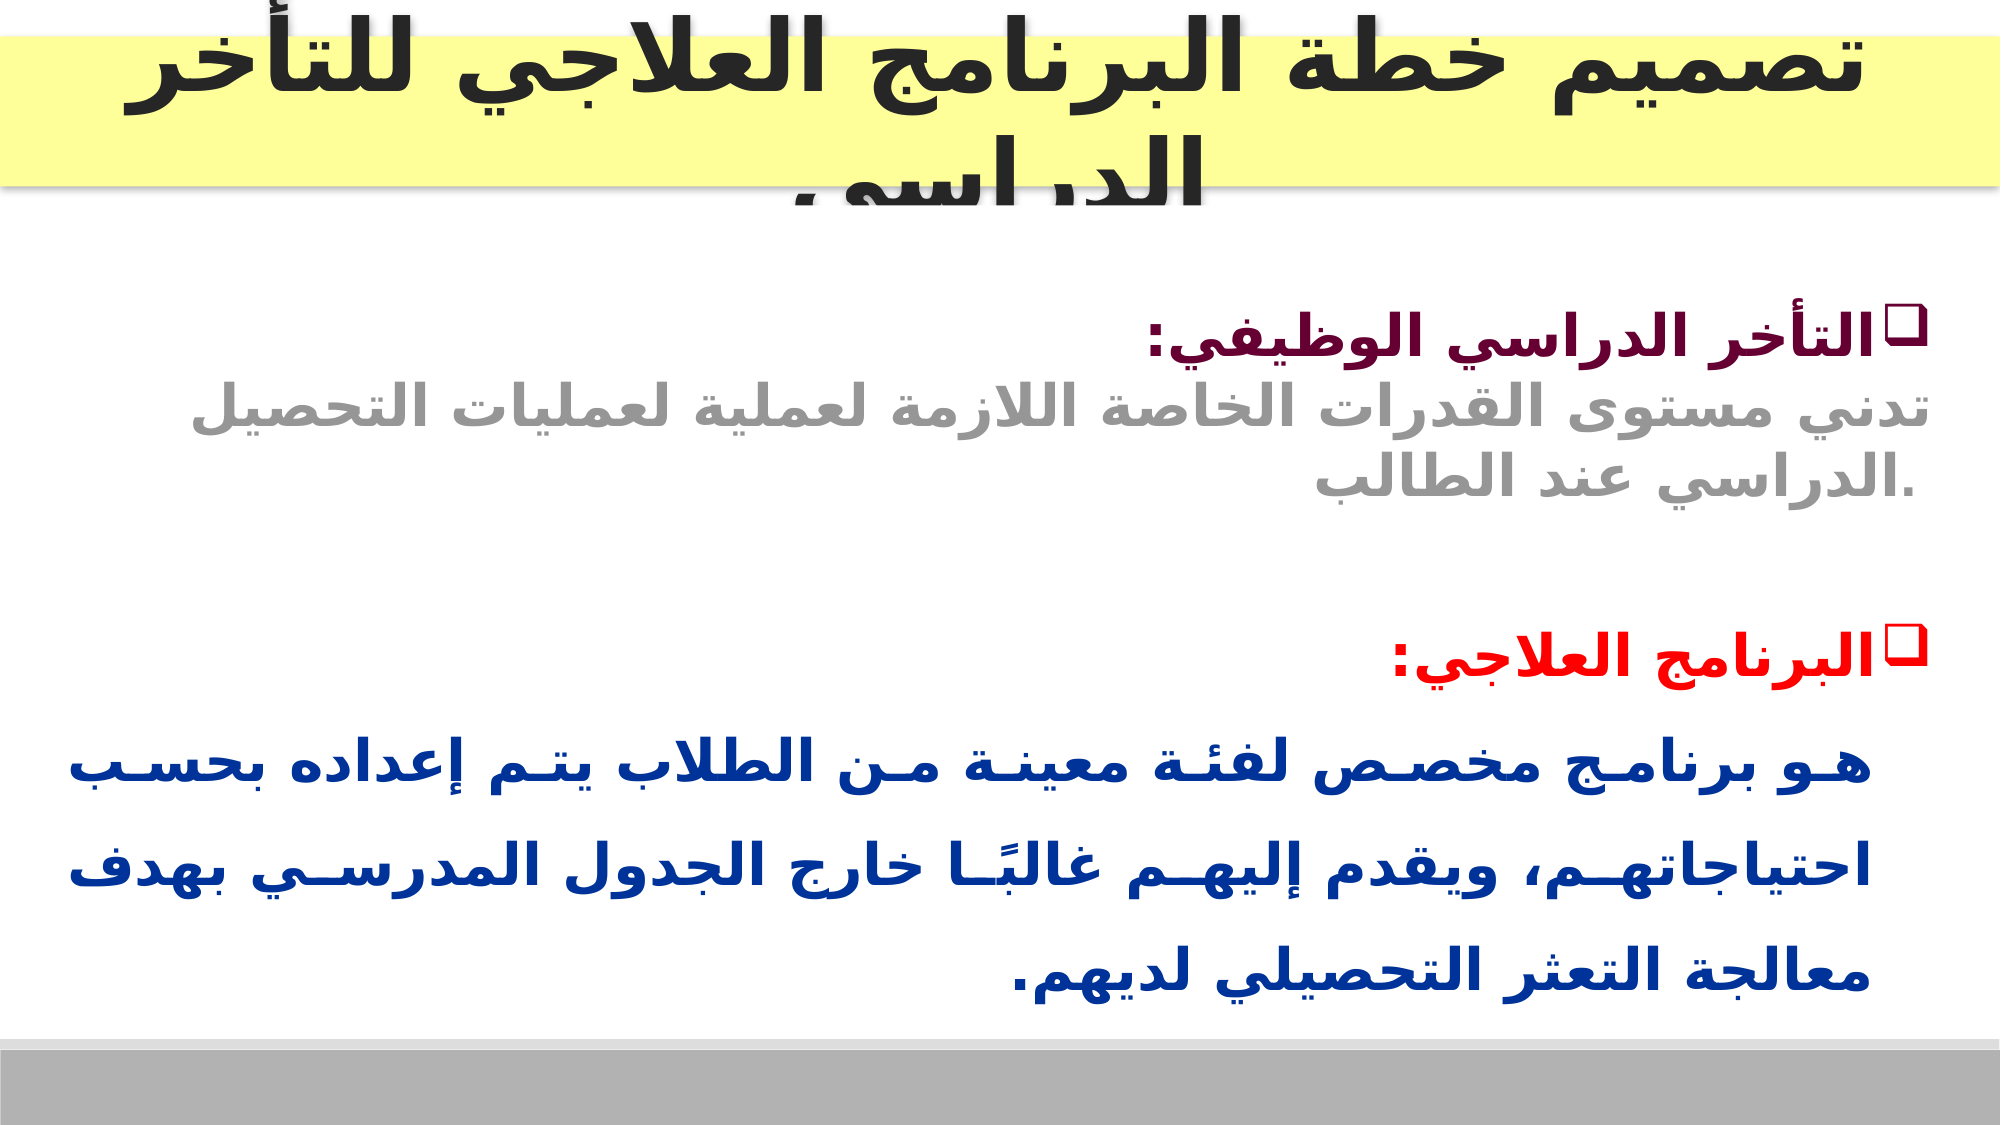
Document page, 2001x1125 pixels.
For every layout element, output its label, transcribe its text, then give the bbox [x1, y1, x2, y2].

text_box التأخر الدراسي الوظيفي: تدني مستوى القدرات الخاصة اللازمة لعملية لعمليات التحصيل الدراسي عند الطالب. البرنامج العلاجي: هو برنامج مخصص لفئة معينة من الطلاب يتم إعداده بحسب احتياجاتهم، ويقدم إليهم غالبًا خارج الجدول المدرسي بهدف معالجة التعثر التحصيلي لديهم. [51, 204, 1949, 1011]
text_box تصميم خطة البرنامج العلاجي للتأخر الدراسي [0, 35, 2000, 188]
